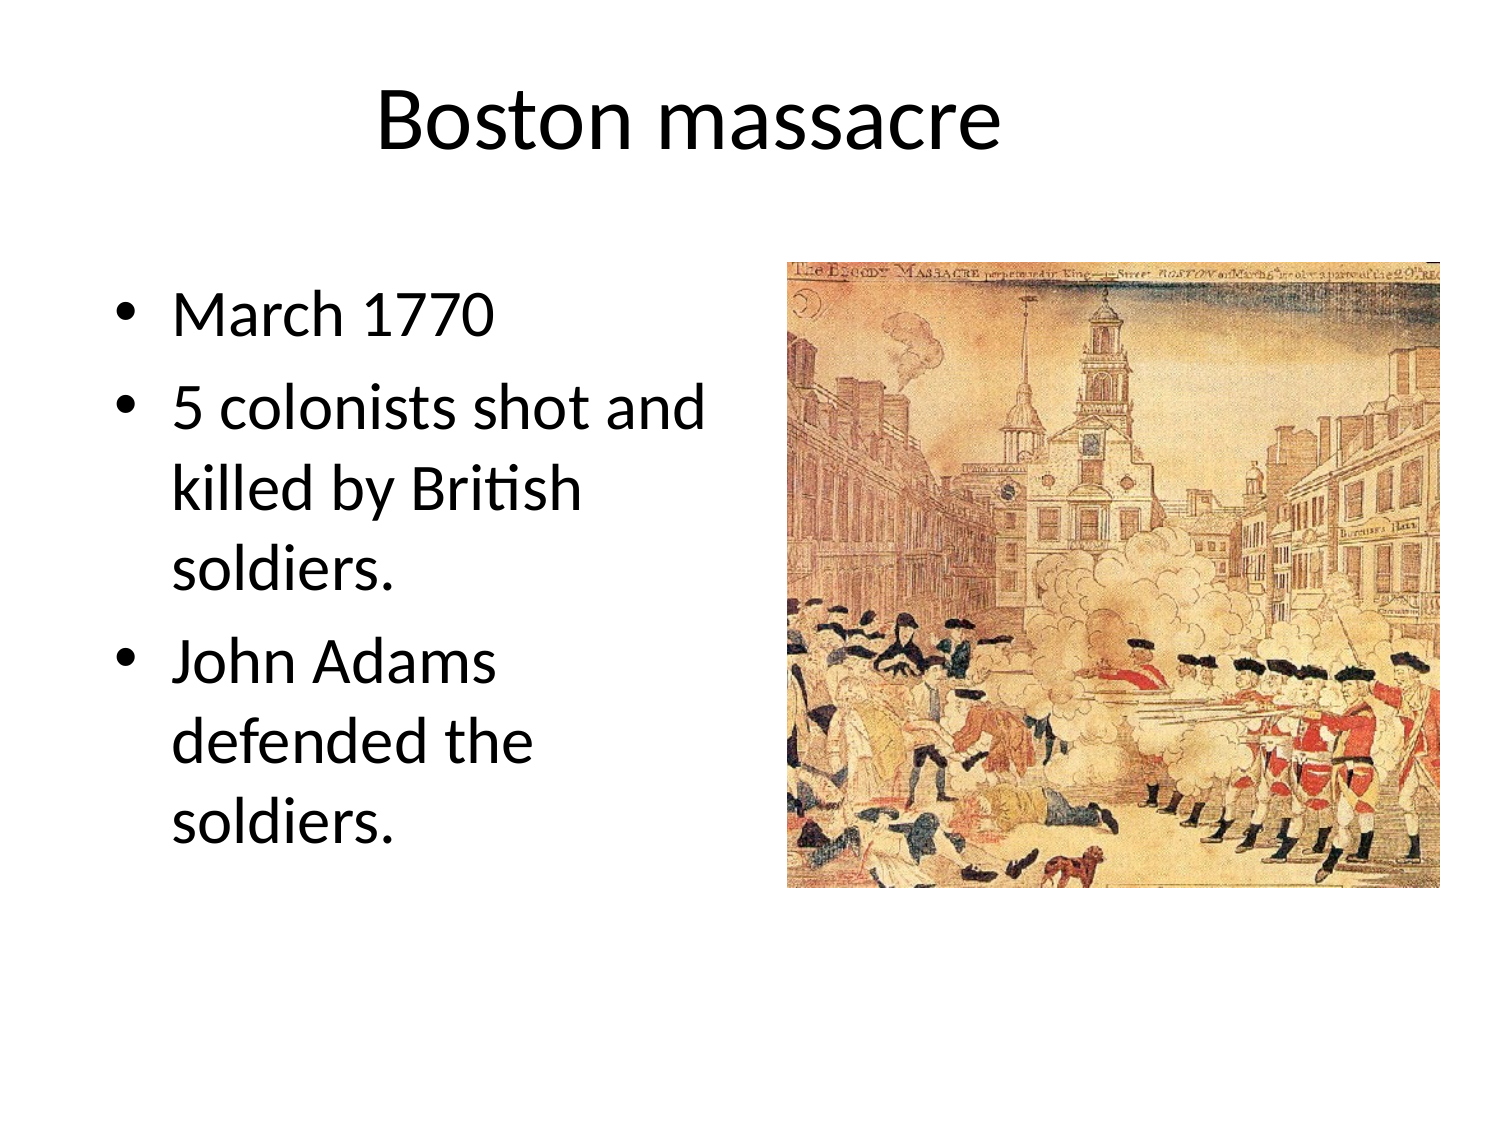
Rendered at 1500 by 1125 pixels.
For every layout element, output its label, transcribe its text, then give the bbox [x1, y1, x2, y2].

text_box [787, 262, 1440, 888]
title Boston massacre [32, 37, 1347, 188]
list March 1770 5 colonists shot and killed by British soldiers. John Adams defended the soldiers. [99, 262, 738, 988]
